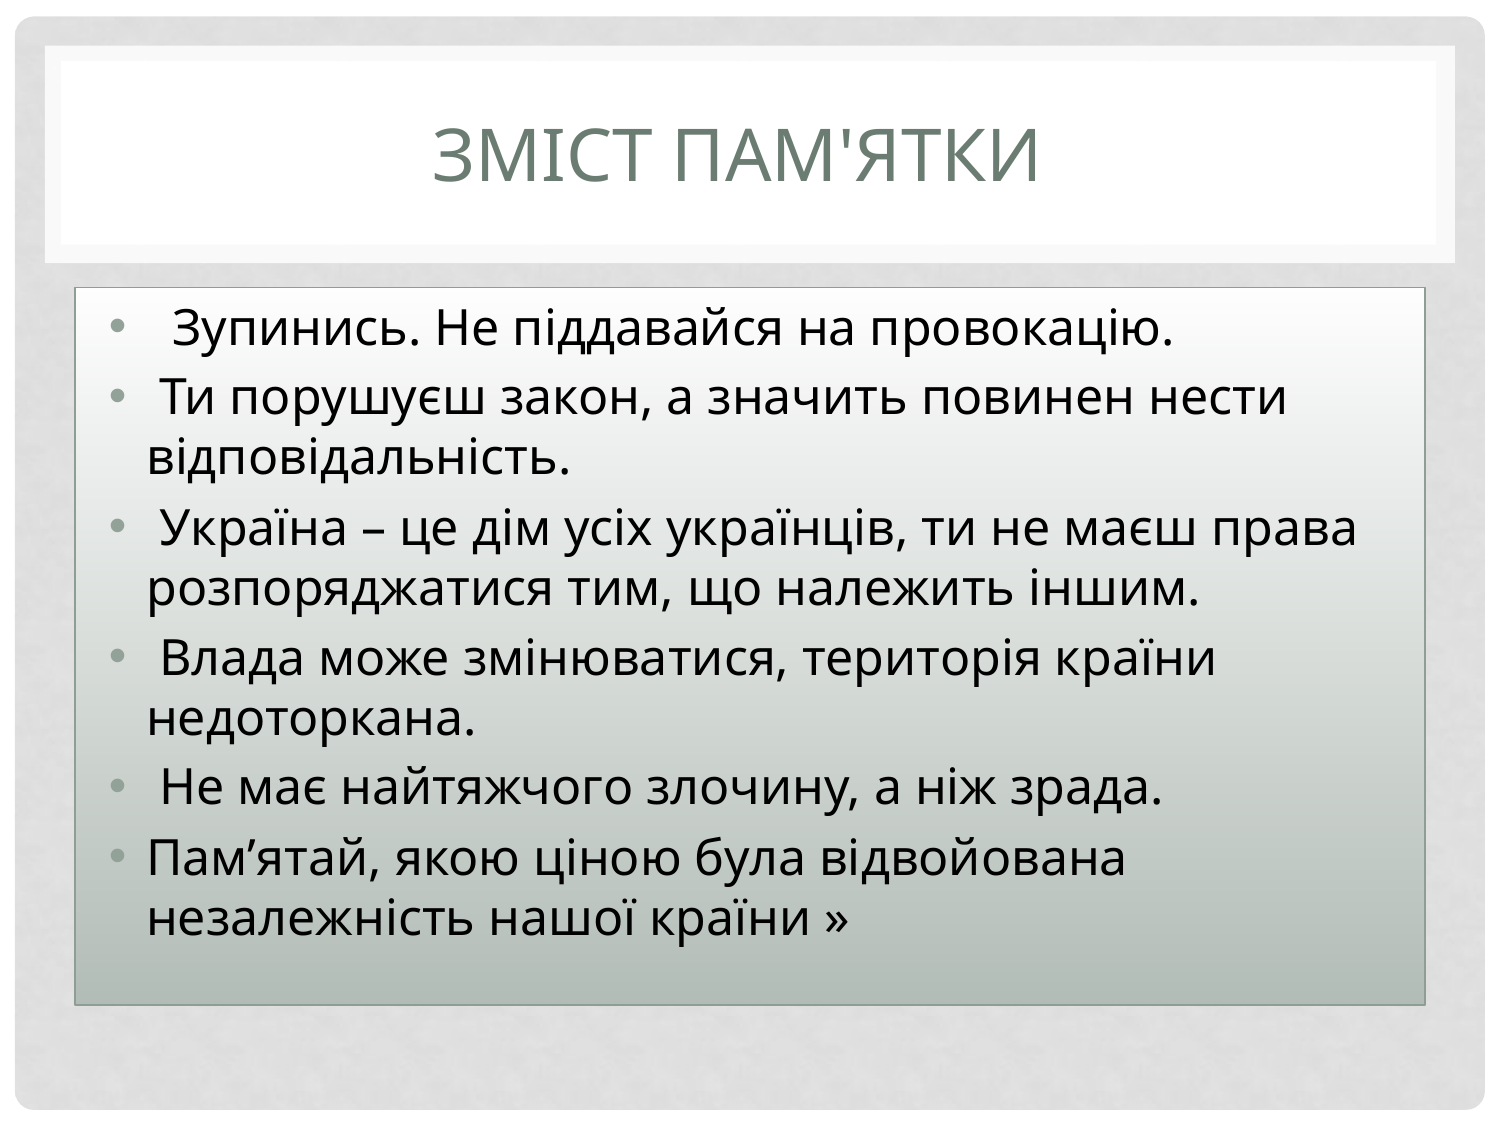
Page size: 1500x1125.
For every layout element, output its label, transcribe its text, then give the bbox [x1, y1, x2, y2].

list Зупинись. Не піддавайся на провокацію. Ти порушуєш закон, а значить повинен нести відповідальність. Україна – це дім усіх українців, ти не маєш права розпоряджатися тим, що належить іншим. Влада може змінюватися, територія країни недоторкана. Не має найтяжчого злочину, а ніж зрада. Пам’ятай, якою ціною була відвойована незалежність нашої країни » [75, 287, 1425, 1005]
picture [14, 16, 1485, 1110]
title ЗМІСТ ПАМ'ЯТКИ [69, 66, 1425, 238]
